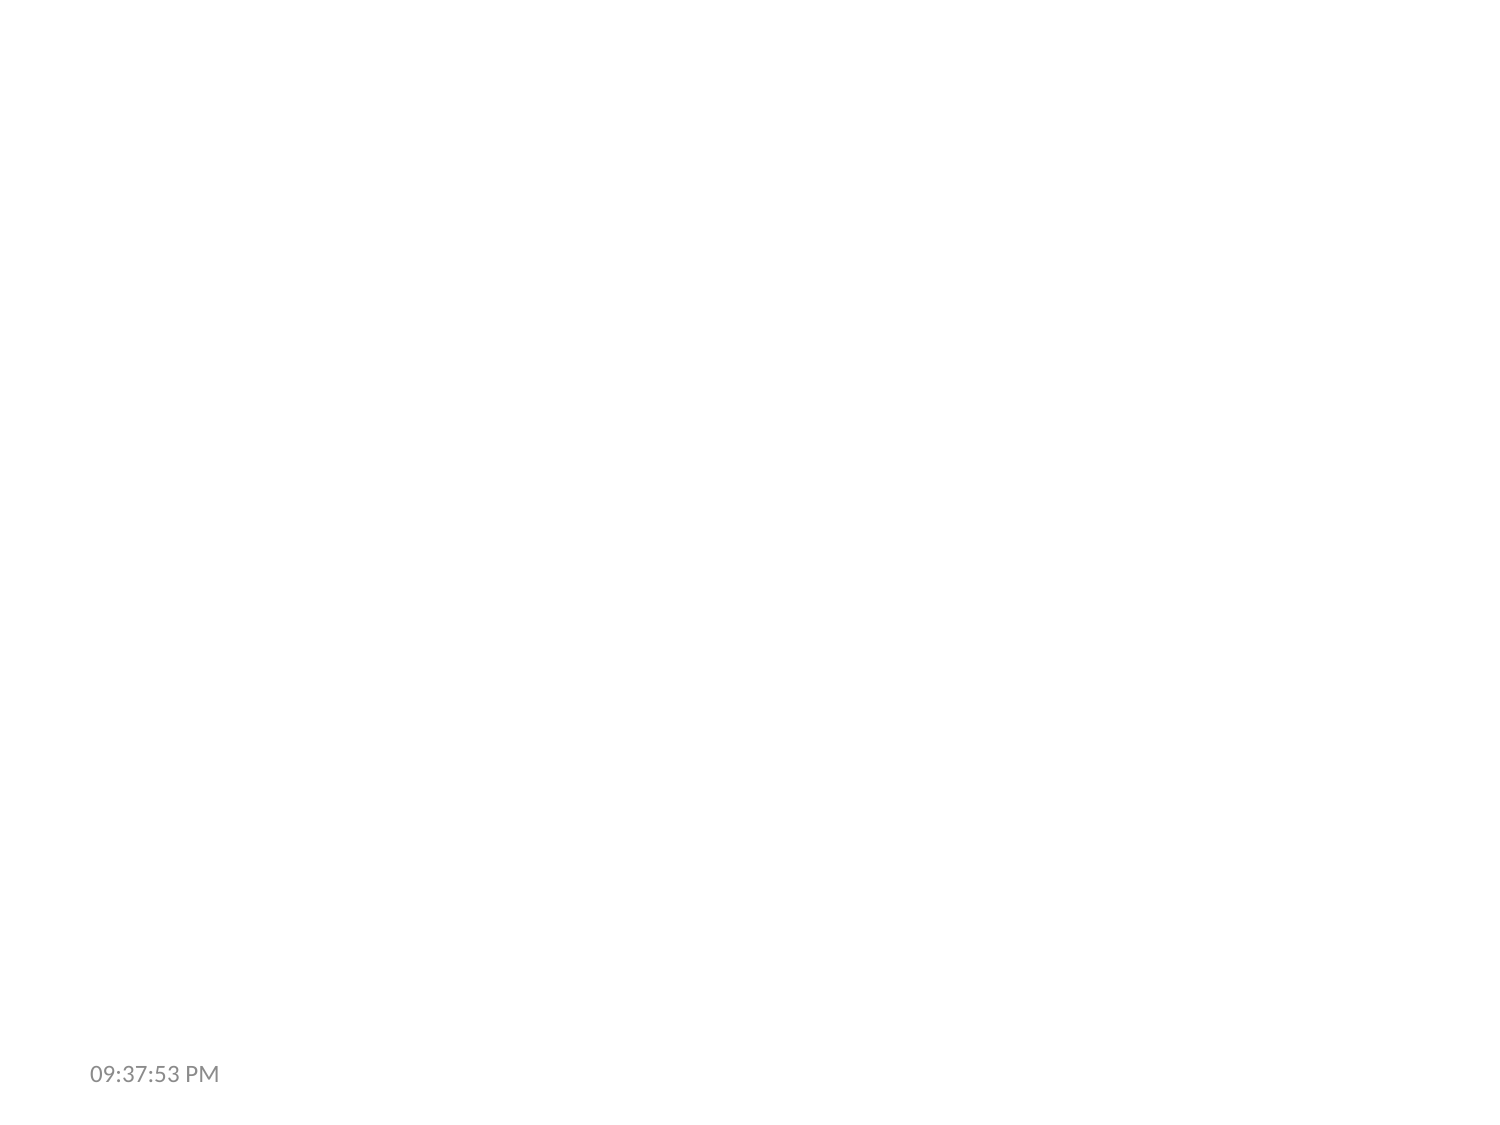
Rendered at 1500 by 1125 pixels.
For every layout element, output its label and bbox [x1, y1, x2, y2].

slide_number [75, 1042, 425, 1103]
